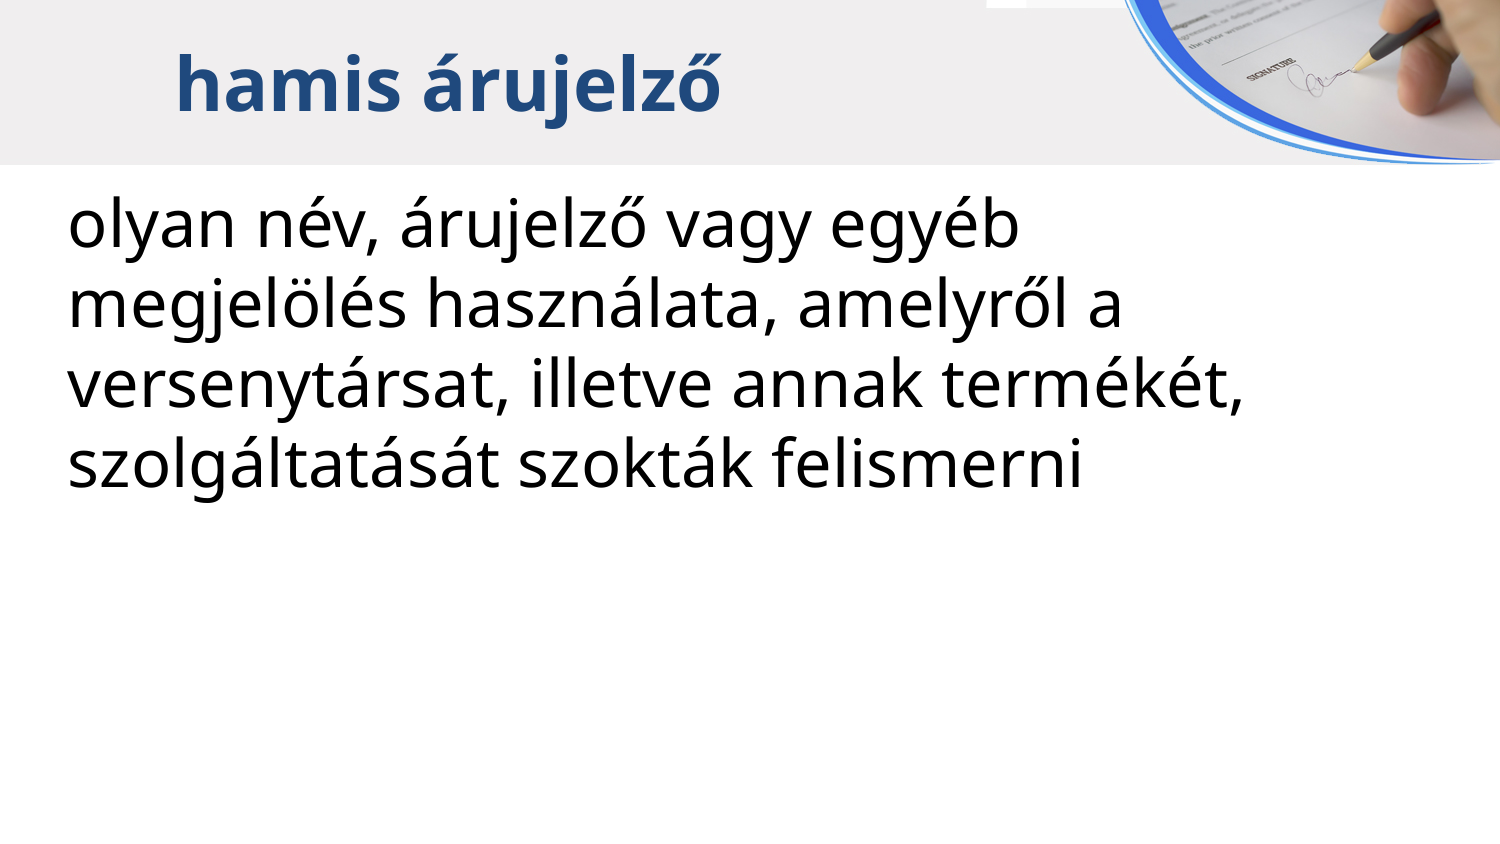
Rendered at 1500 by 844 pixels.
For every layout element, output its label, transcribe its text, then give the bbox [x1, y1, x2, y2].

list hamis árujelző [159, 13, 1500, 151]
picture [0, 0, 1500, 844]
list olyan név, árujelző vagy egyéb megjelölés használata, amelyről a versenytársat, illetve annak termékét, szolgáltatását szokták felismerni [53, 173, 1365, 741]
